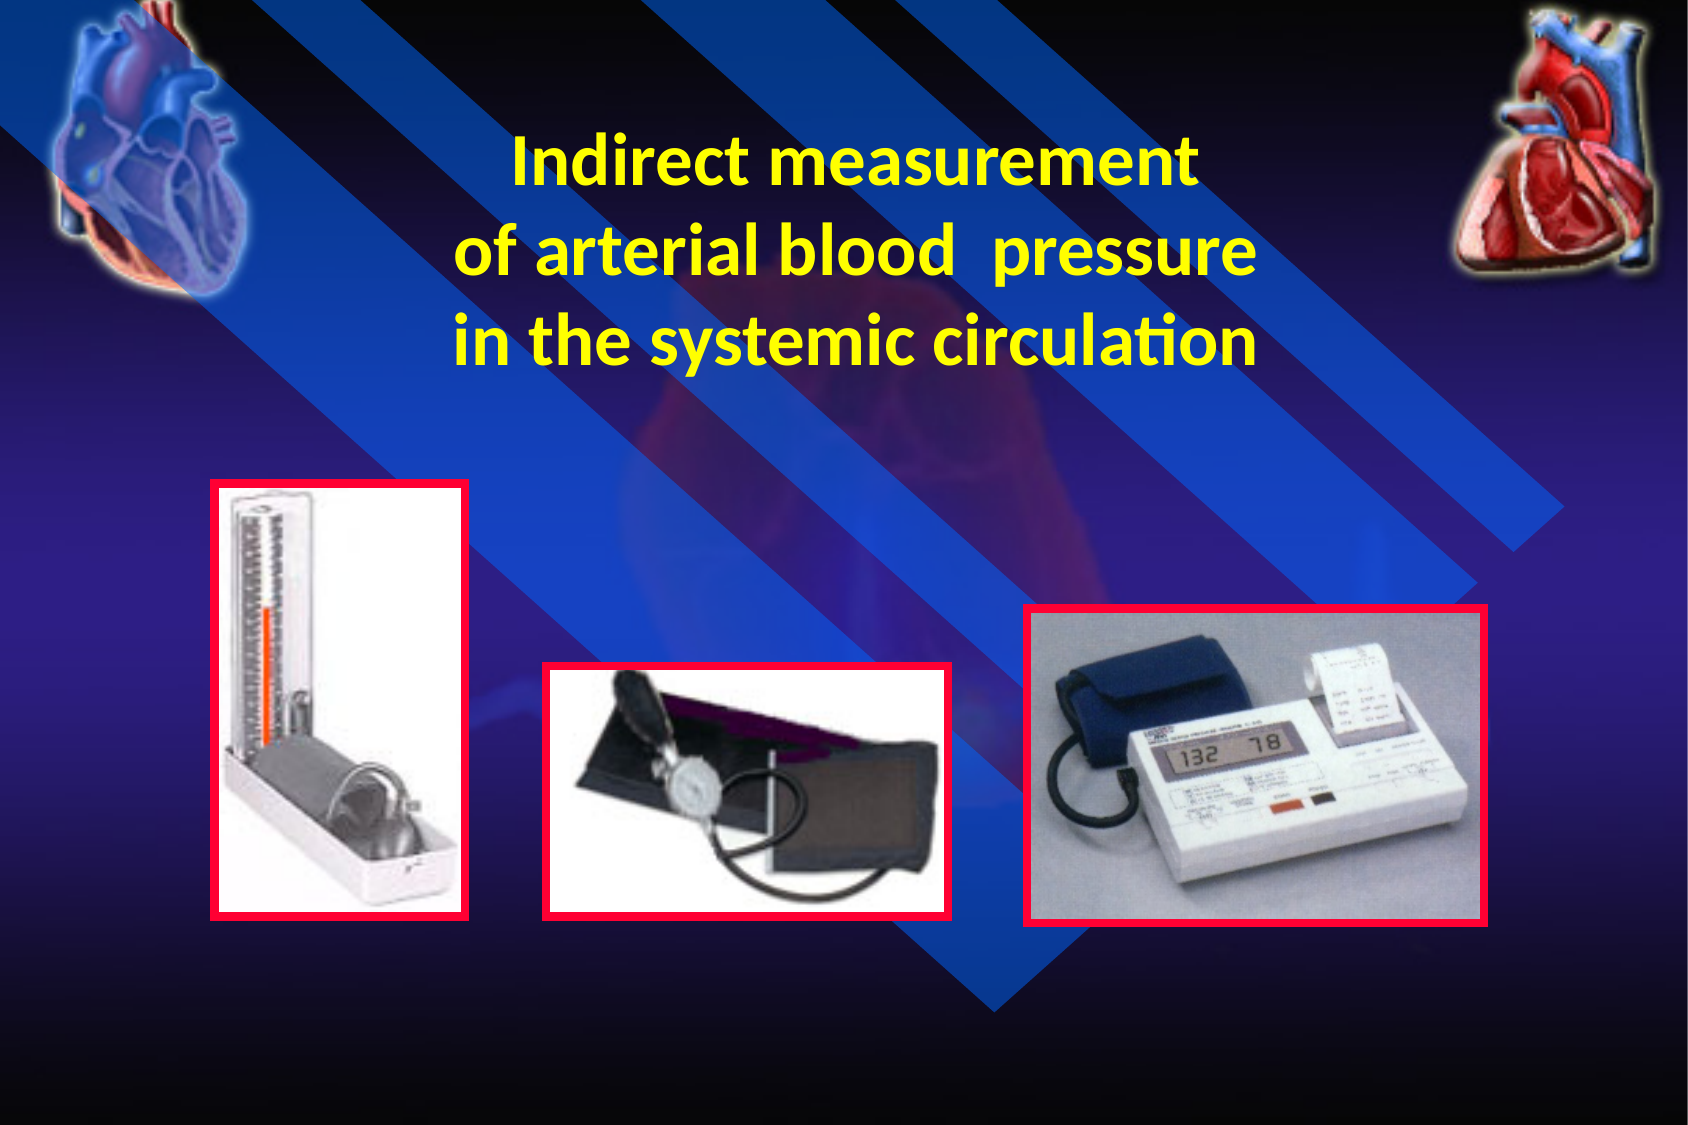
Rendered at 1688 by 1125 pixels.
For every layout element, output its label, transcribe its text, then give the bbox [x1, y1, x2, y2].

text_box Indirect measurement of arterial blood pressure in the systemic circulation [218, 275, 1494, 388]
picture [135, 0, 558, 275]
picture [0, 0, 1688, 1125]
picture [570, 388, 1023, 792]
picture [218, 487, 462, 913]
picture [827, 0, 1202, 275]
picture [362, 0, 947, 275]
picture [797, 388, 1315, 604]
picture [550, 669, 944, 913]
picture [1030, 612, 1480, 919]
